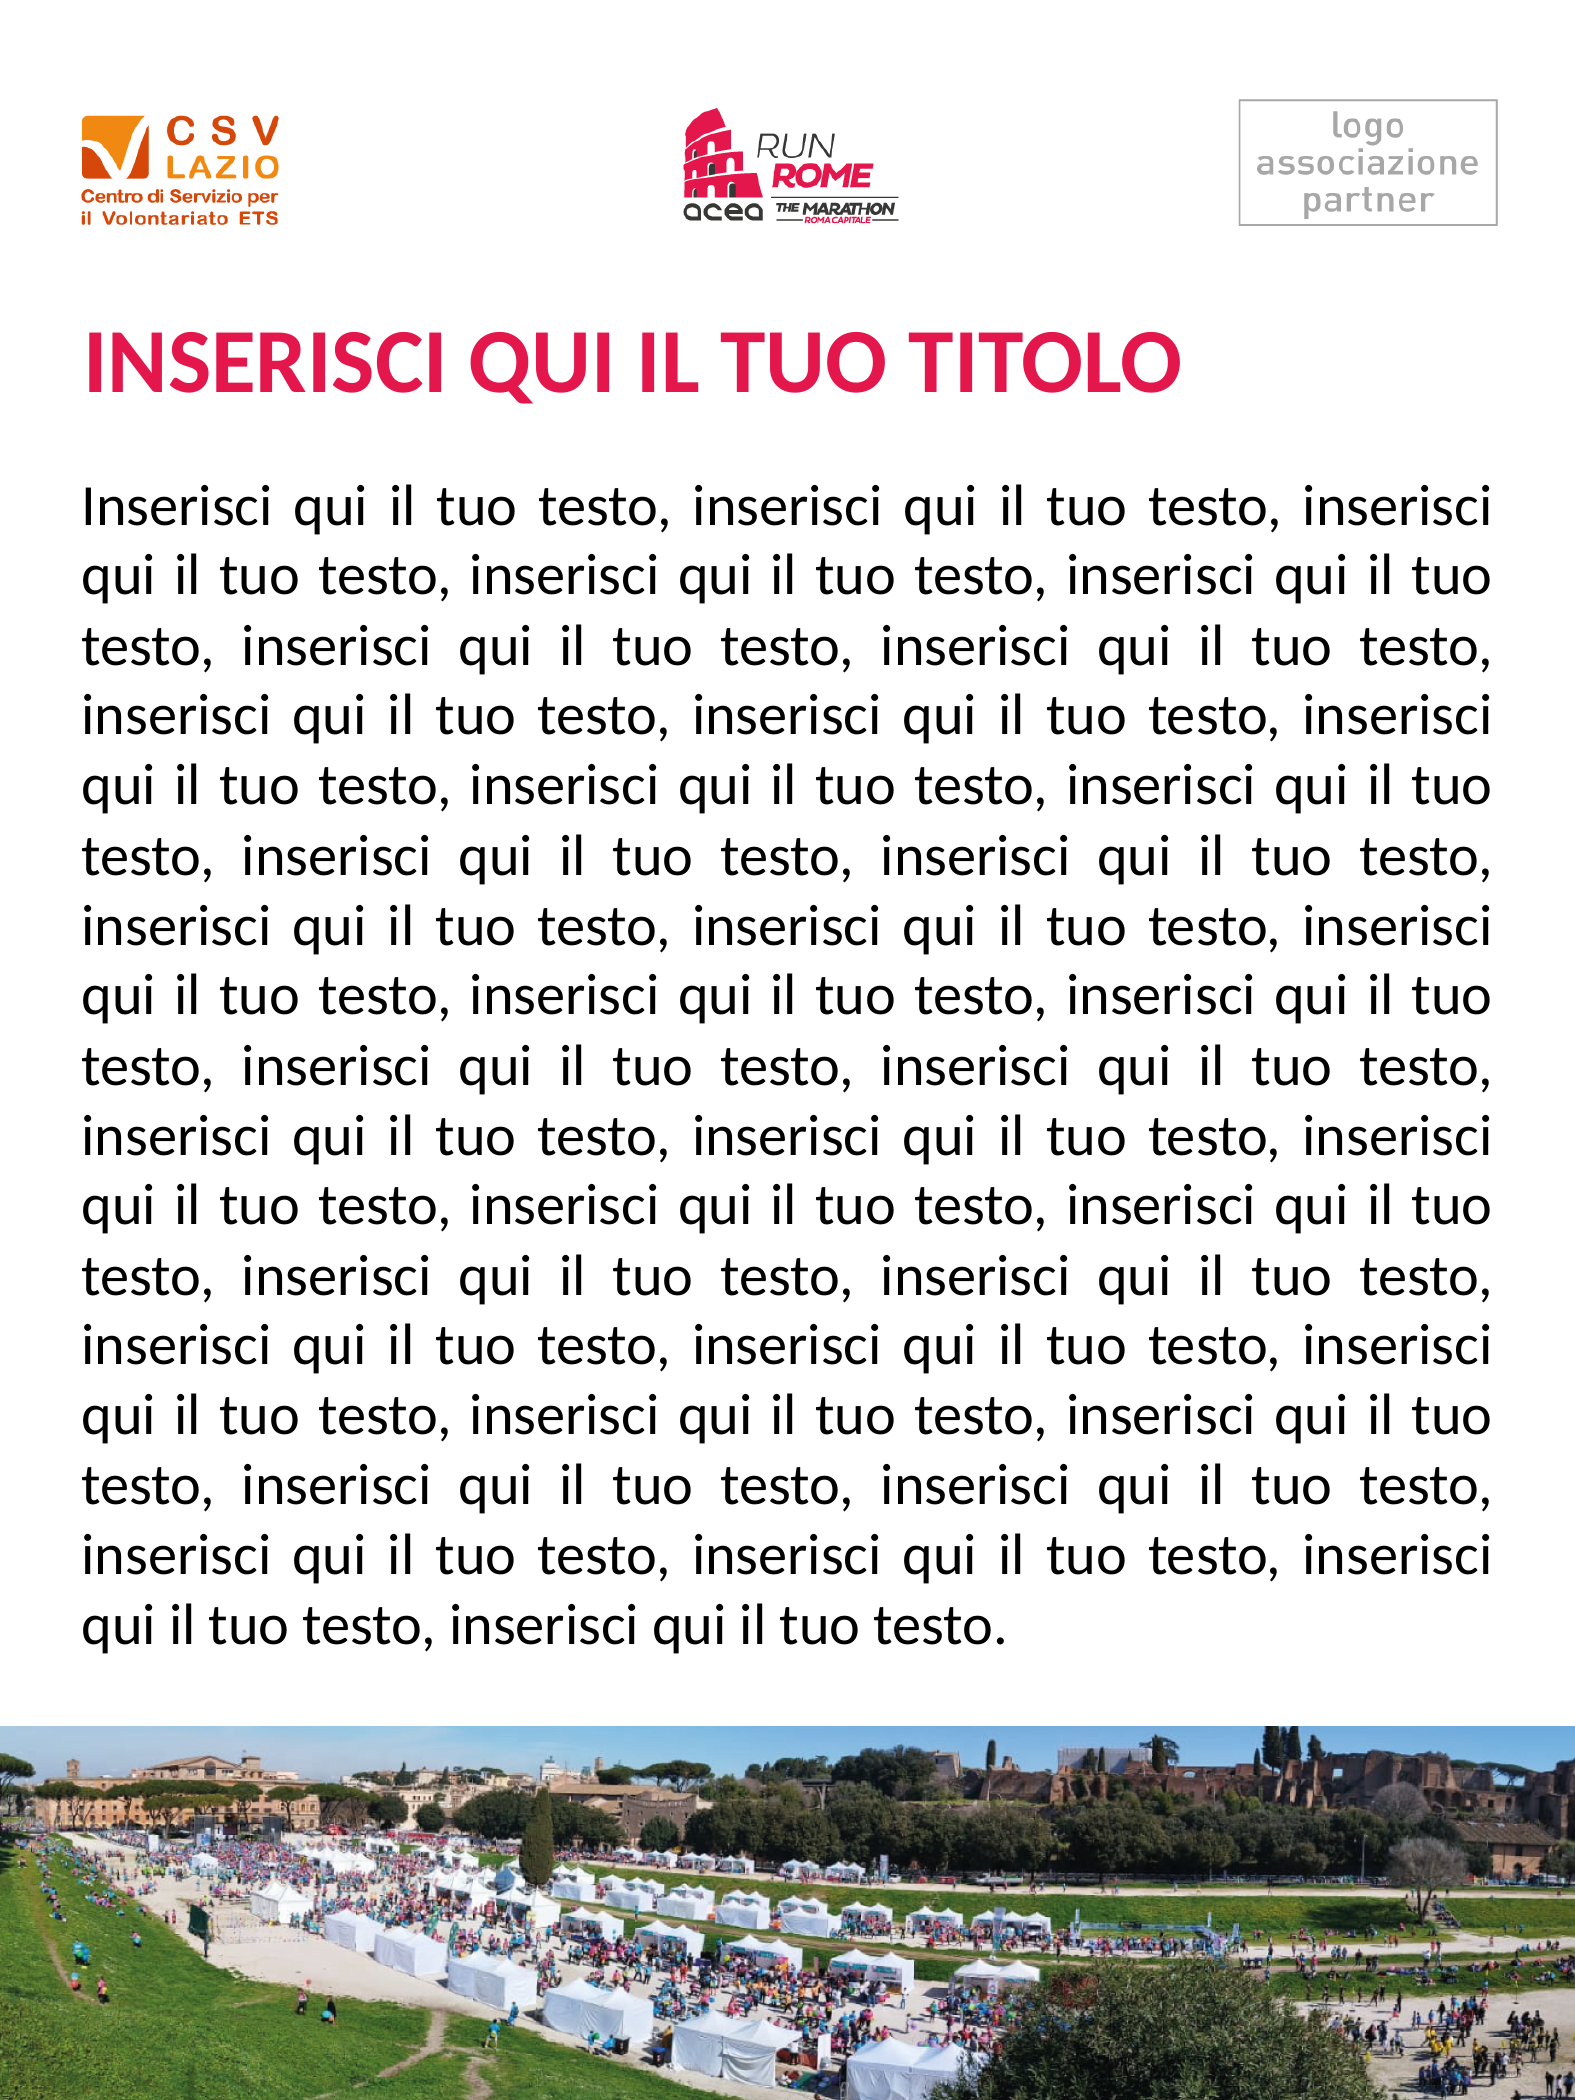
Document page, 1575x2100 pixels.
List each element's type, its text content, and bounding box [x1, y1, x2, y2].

text_box INSERISCI QUI IL TUO TITOLO [68, 293, 1510, 419]
text_box Inserisci qui il tuo testo, inserisci qui il tuo testo, inserisci qui il tuo testo, inserisci qui il tuo testo, inserisci qui il tuo testo, inserisci qui il tuo testo, inserisci qui il tuo testo, inserisci qui il tuo testo, inserisci qui il tuo testo, inserisci qui il tuo testo, inserisci qui il tuo testo, inserisci qui il tuo testo, inserisci qui il tuo testo, inserisci qui il tuo testo, inserisci qui il tuo testo, inserisci qui il tuo testo, inserisci qui il tuo testo, inserisci qui il tuo testo, inserisci qui il tuo testo, inserisci qui il tuo testo, inserisci qui il tuo testo, inserisci qui il tuo testo, inserisci qui il tuo testo, inserisci qui il tuo testo, inserisci qui il tuo testo, inserisci qui il tuo testo, inserisci qui il tuo testo, inserisci qui il tuo testo, inserisci qui il tuo testo, inserisci qui il tuo testo, inserisci qui il tuo testo, inserisci qui il tuo testo, inserisci qui il tuo testo, inserisci qui il tuo testo, inserisci qui il tuo testo, inserisci qui il tuo testo, inserisci qui il tuo testo, inserisci qui il tuo testo, inserisci qui il tuo testo. [66, 459, 1509, 1664]
picture [0, 0, 1575, 2100]
